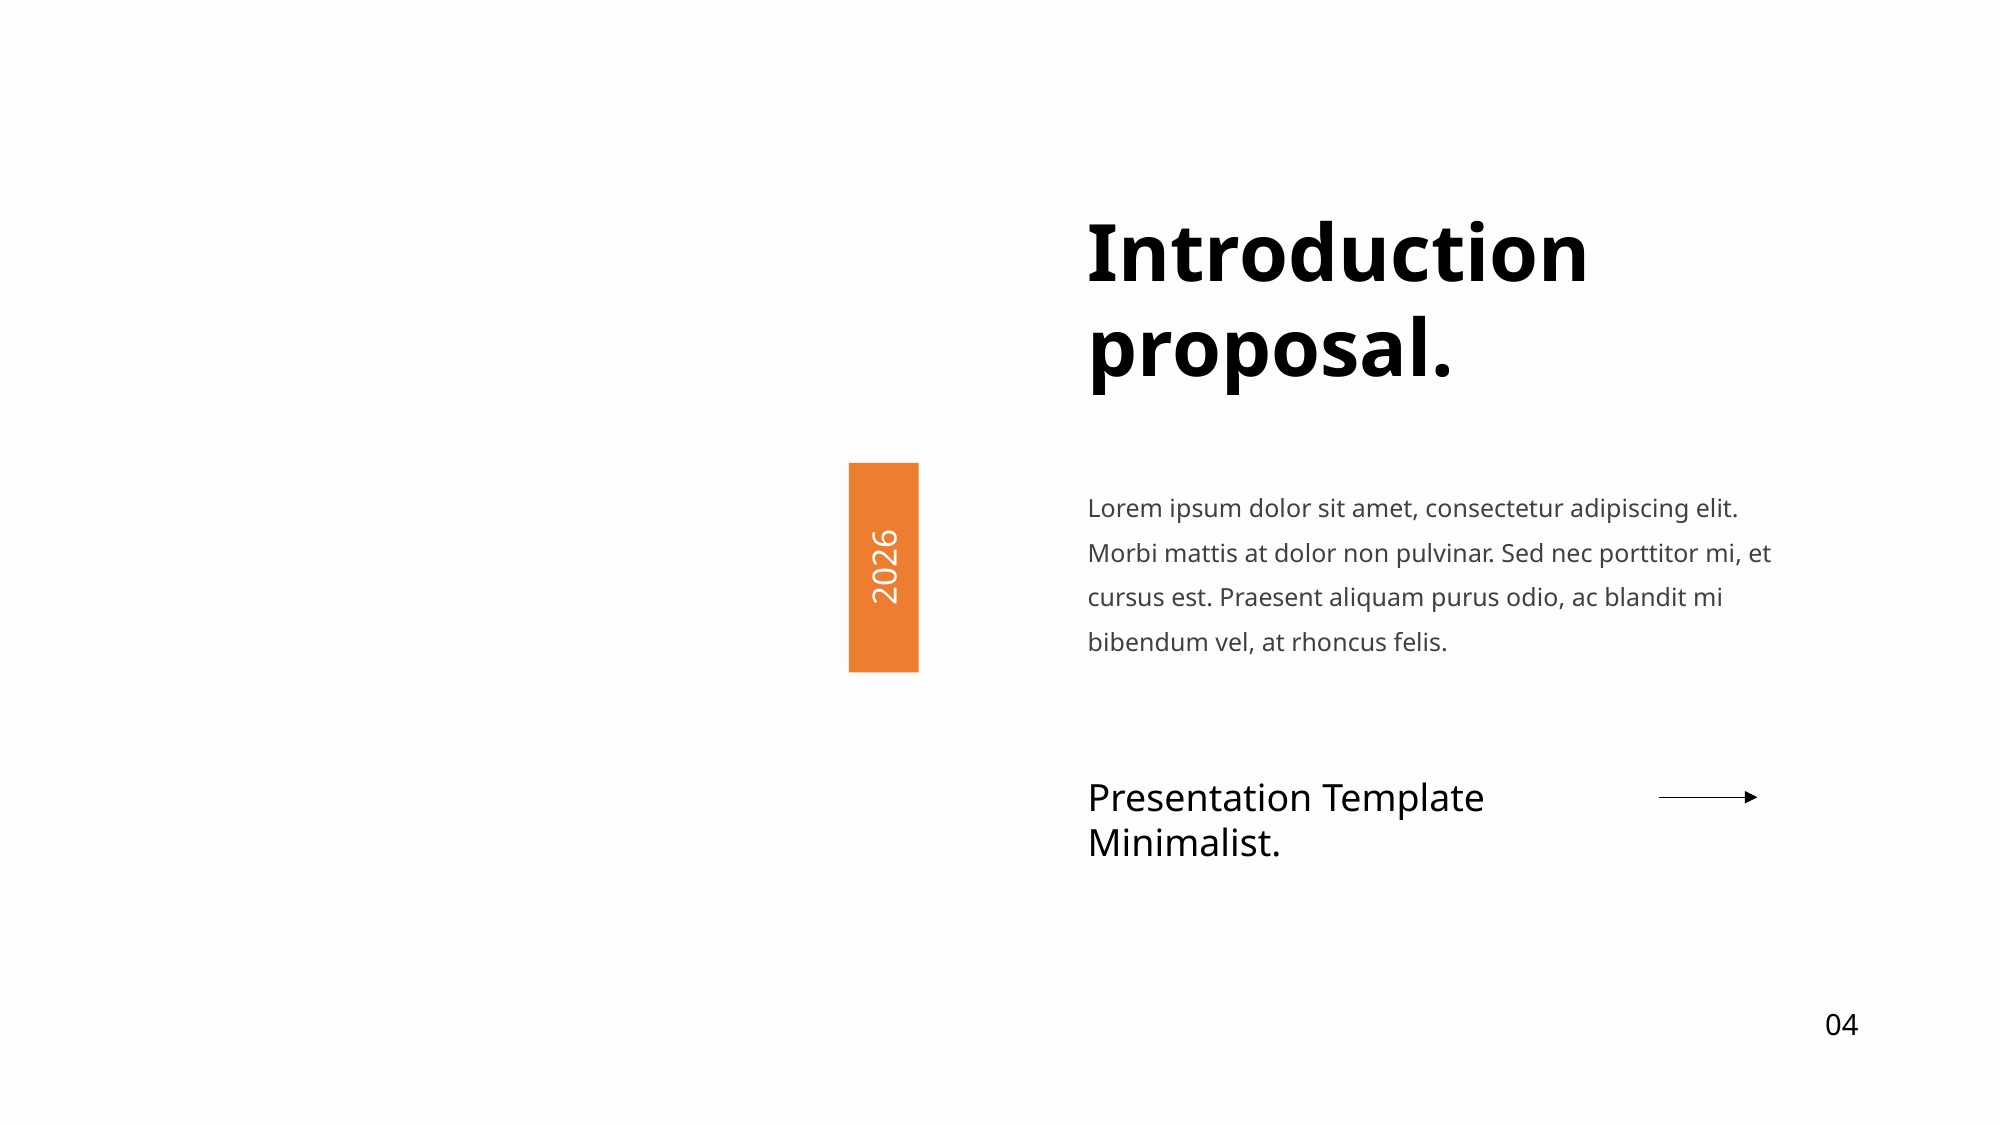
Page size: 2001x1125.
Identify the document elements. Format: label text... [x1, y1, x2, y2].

text_box Introduction proposal. [1072, 195, 1857, 401]
text_box Lorem ipsum dolor sit amet, consectetur adipiscing elit. Morbi mattis at dolor non pulvinar. Sed nec porttitor mi, et cursus est. Praesent aliquam purus odio, ac blandit mi bibendum vel, at rhoncus felis. [1072, 469, 1800, 665]
picture [129, 119, 919, 1006]
text_box Presentation Template Minimalist. [1072, 766, 1640, 872]
text_box 04 [1799, 981, 1885, 1049]
